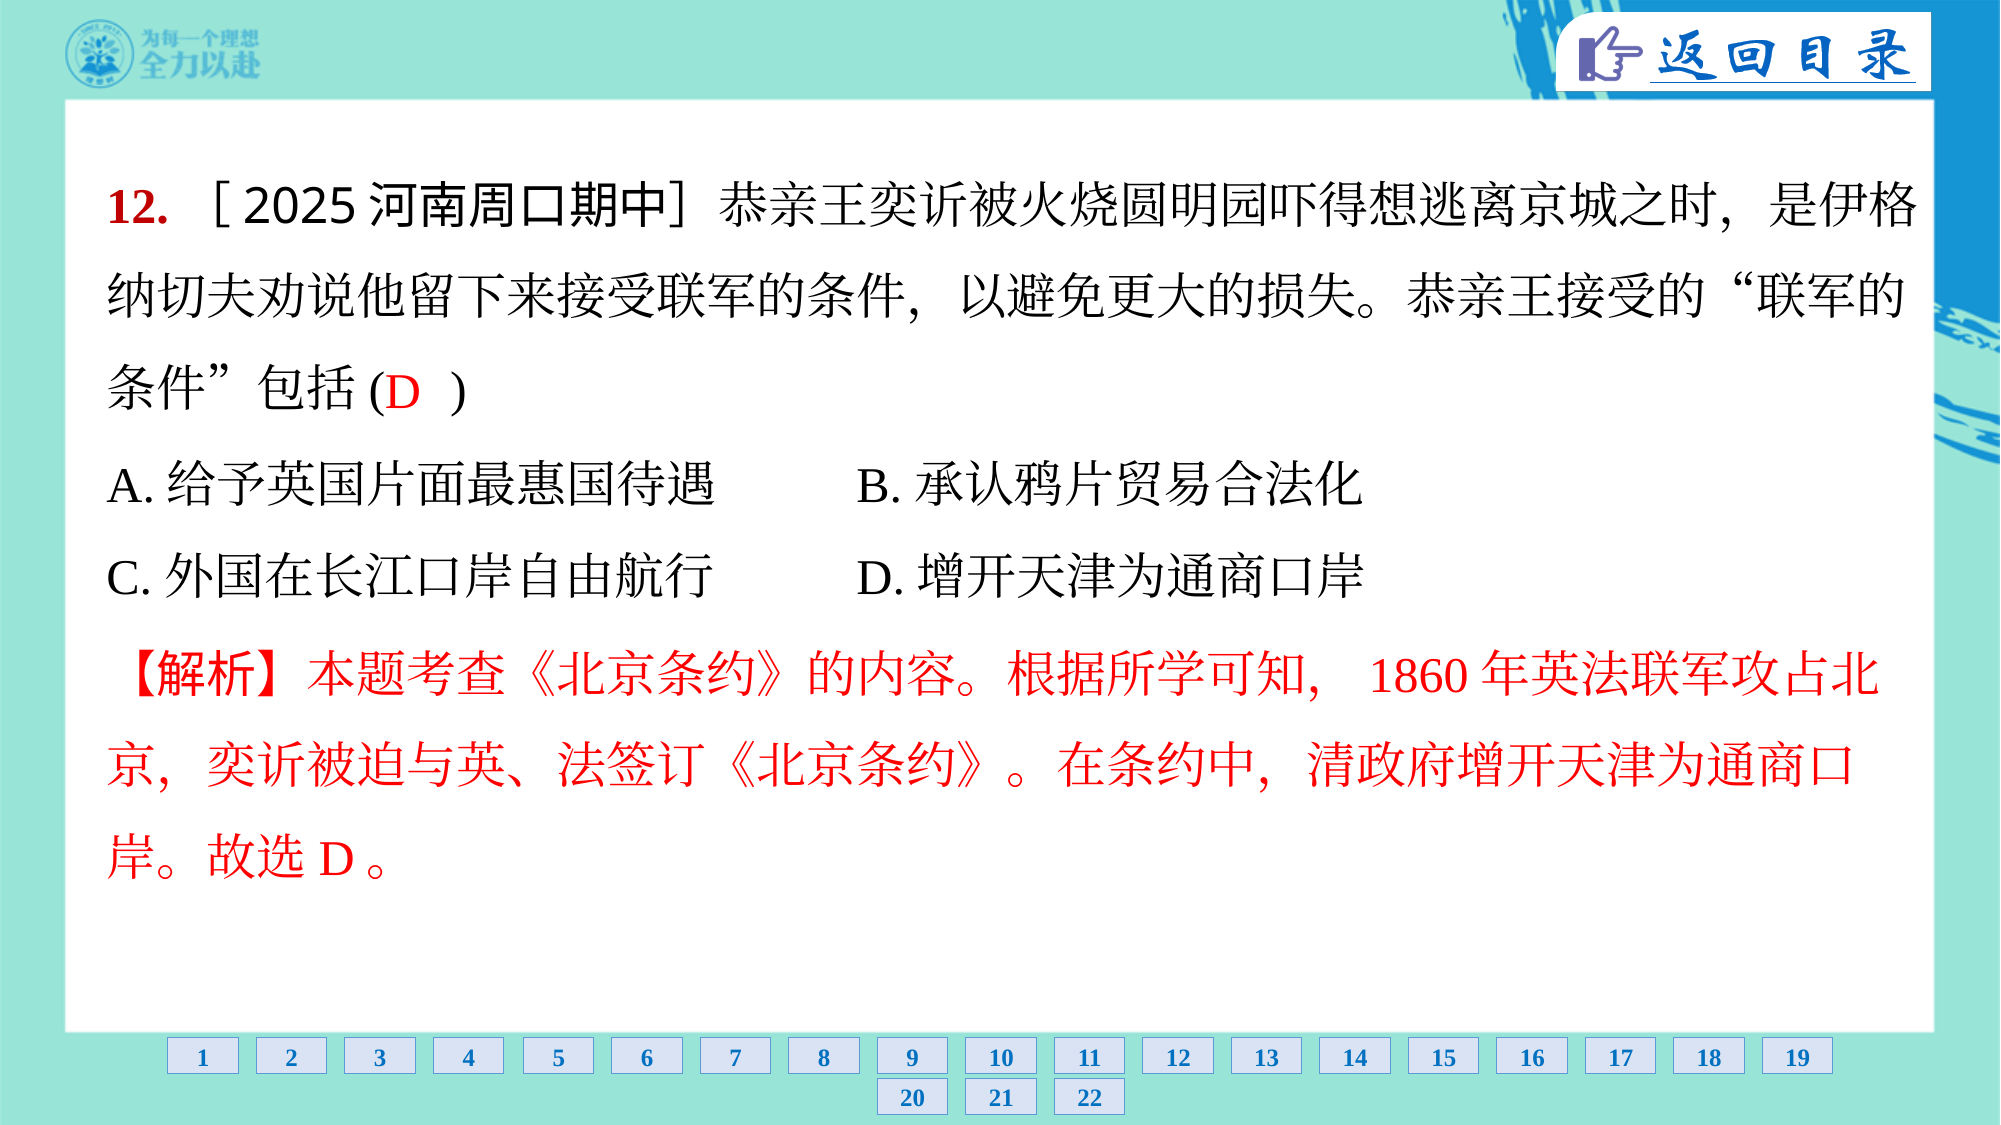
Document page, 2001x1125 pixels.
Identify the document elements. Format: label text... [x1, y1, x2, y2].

text_box D [366, 326, 440, 419]
picture [0, 0, 2000, 1125]
text_box 12.［2025河南周口期中］恭亲王奕䜣被火烧圆明园吓得想逃离京城之时，是伊格 纳切夫劝说他留下来接受联军的条件，以避免更大的损失。恭亲王接受的“联军的 条件”包括( ) [106, 141, 1895, 417]
text_box A.给予英国片面最惠国待遇 B.承认鸦片贸易合法化 C.外国在长江口岸自由航行 D.增开天津为通商口岸 [106, 420, 1895, 605]
text_box 【解析】本题考查《北京条约》的内容。根据所学可知，1860年英法联军攻占北 京，奕䜣被迫与英、法签订《北京条约》。在条约中，清政府增开天津为通商口 岸。故选D。 [106, 610, 1895, 886]
